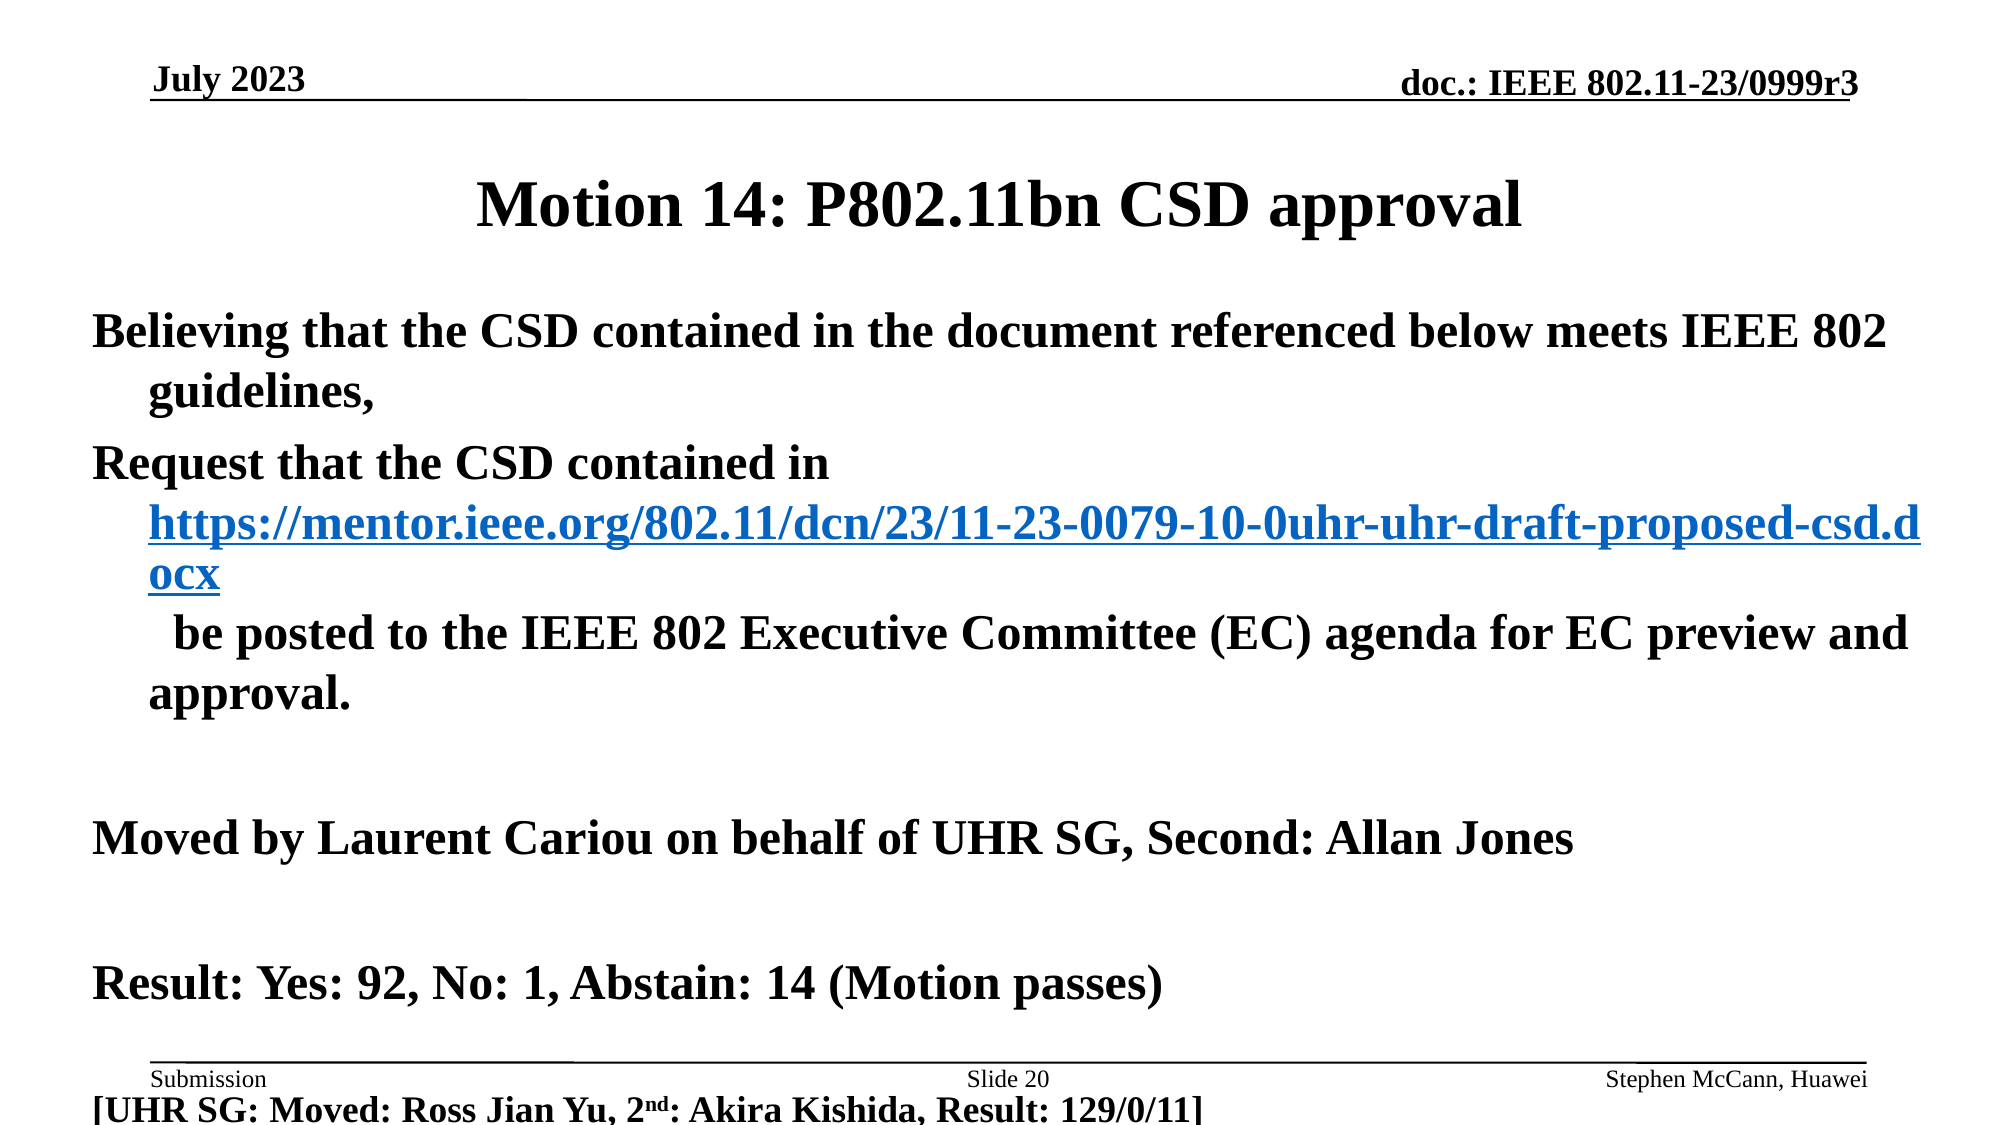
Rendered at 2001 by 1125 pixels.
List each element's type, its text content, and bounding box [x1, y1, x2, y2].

slide_number Slide 20 [950, 1061, 1067, 1123]
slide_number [152, 54, 563, 100]
footer Stephen McCann, Huawei [1171, 1061, 1869, 1093]
list Believing that the CSD contained in the document referenced below meets IEEE 802 guidelines, Request that the CSD contained in https://mentor.ieee.org/802.11/dcn/23/11-23-0079-10-0uhr-uhr-draft-proposed-csd.docx be posted to the IEEE 802 Executive Committee (EC) agenda for EC preview and approval. Moved by Laurent Cariou on behalf of UHR SG, Second: Allan Jones Result: Yes: 92, No: 1, Abstain: 14 (Motion passes) [UHR SG: Moved: Ross Jian Yu, 2nd: Akira Kishida, Result: 129/0/11] [76, 289, 1940, 1063]
title Motion 14: P802.11bn CSD approval [149, 112, 1850, 288]
